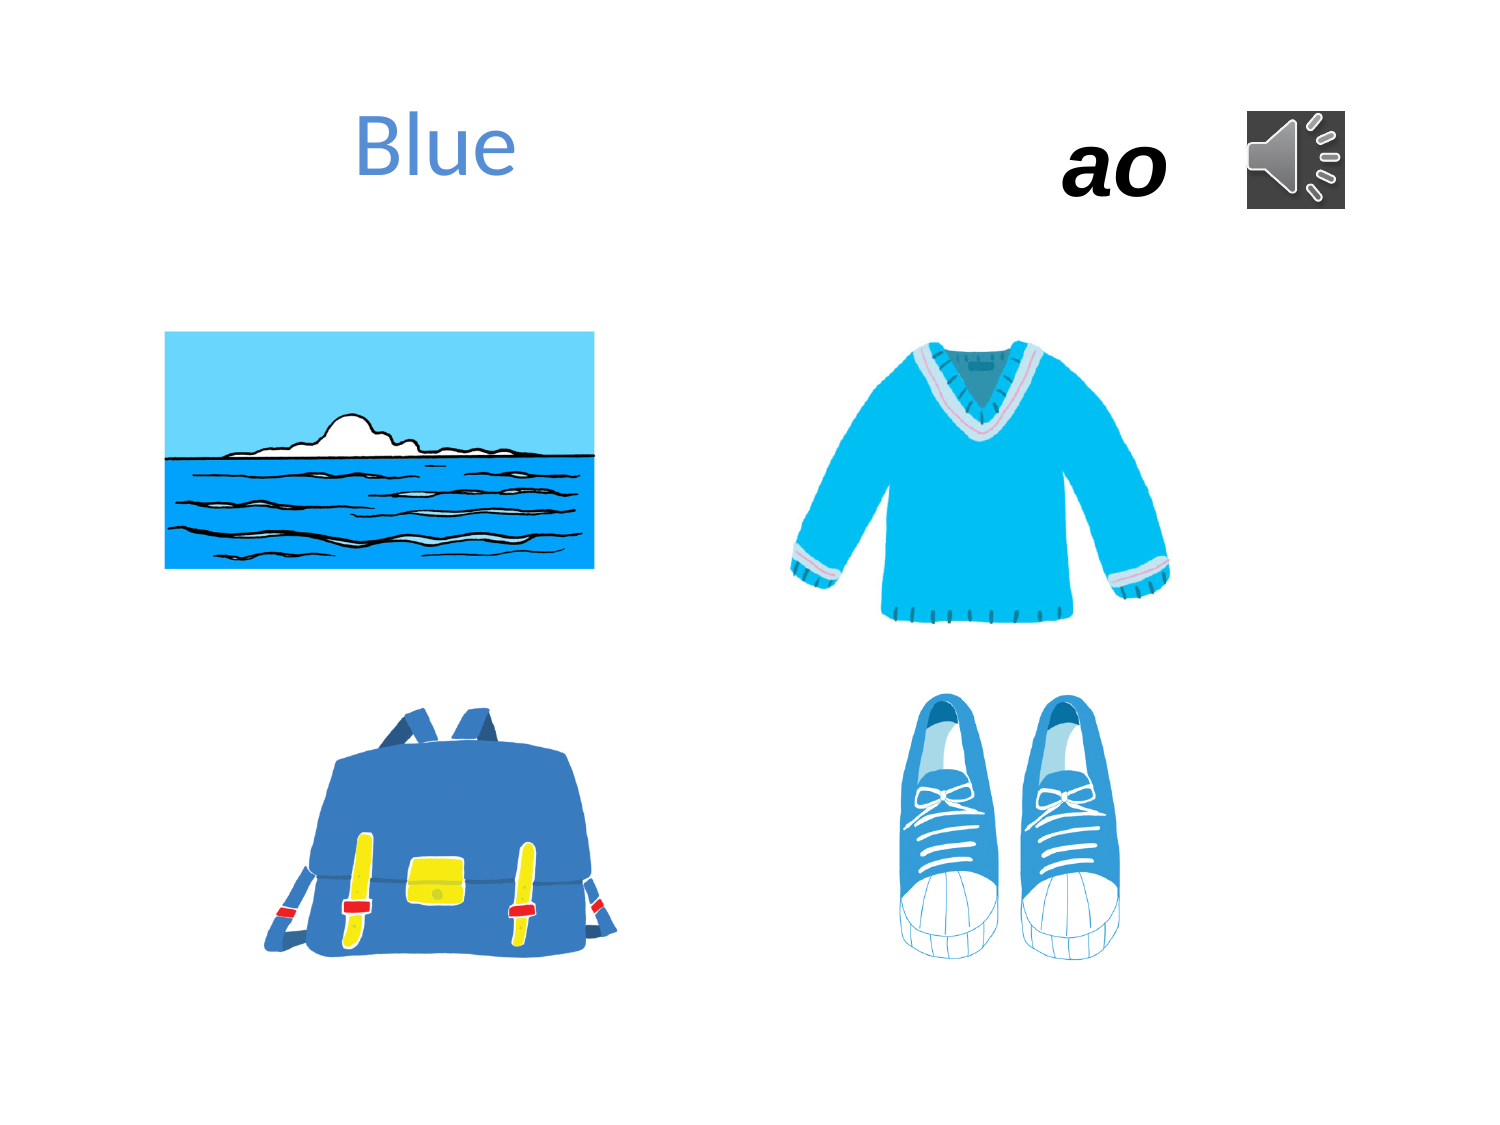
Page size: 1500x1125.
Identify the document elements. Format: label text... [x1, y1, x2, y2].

picture [1245, 109, 1347, 211]
text_box ao [820, 66, 1412, 254]
picture [159, 326, 602, 576]
picture [241, 692, 632, 976]
picture [785, 326, 1182, 640]
title Blue [75, 45, 798, 233]
picture [808, 680, 1204, 967]
